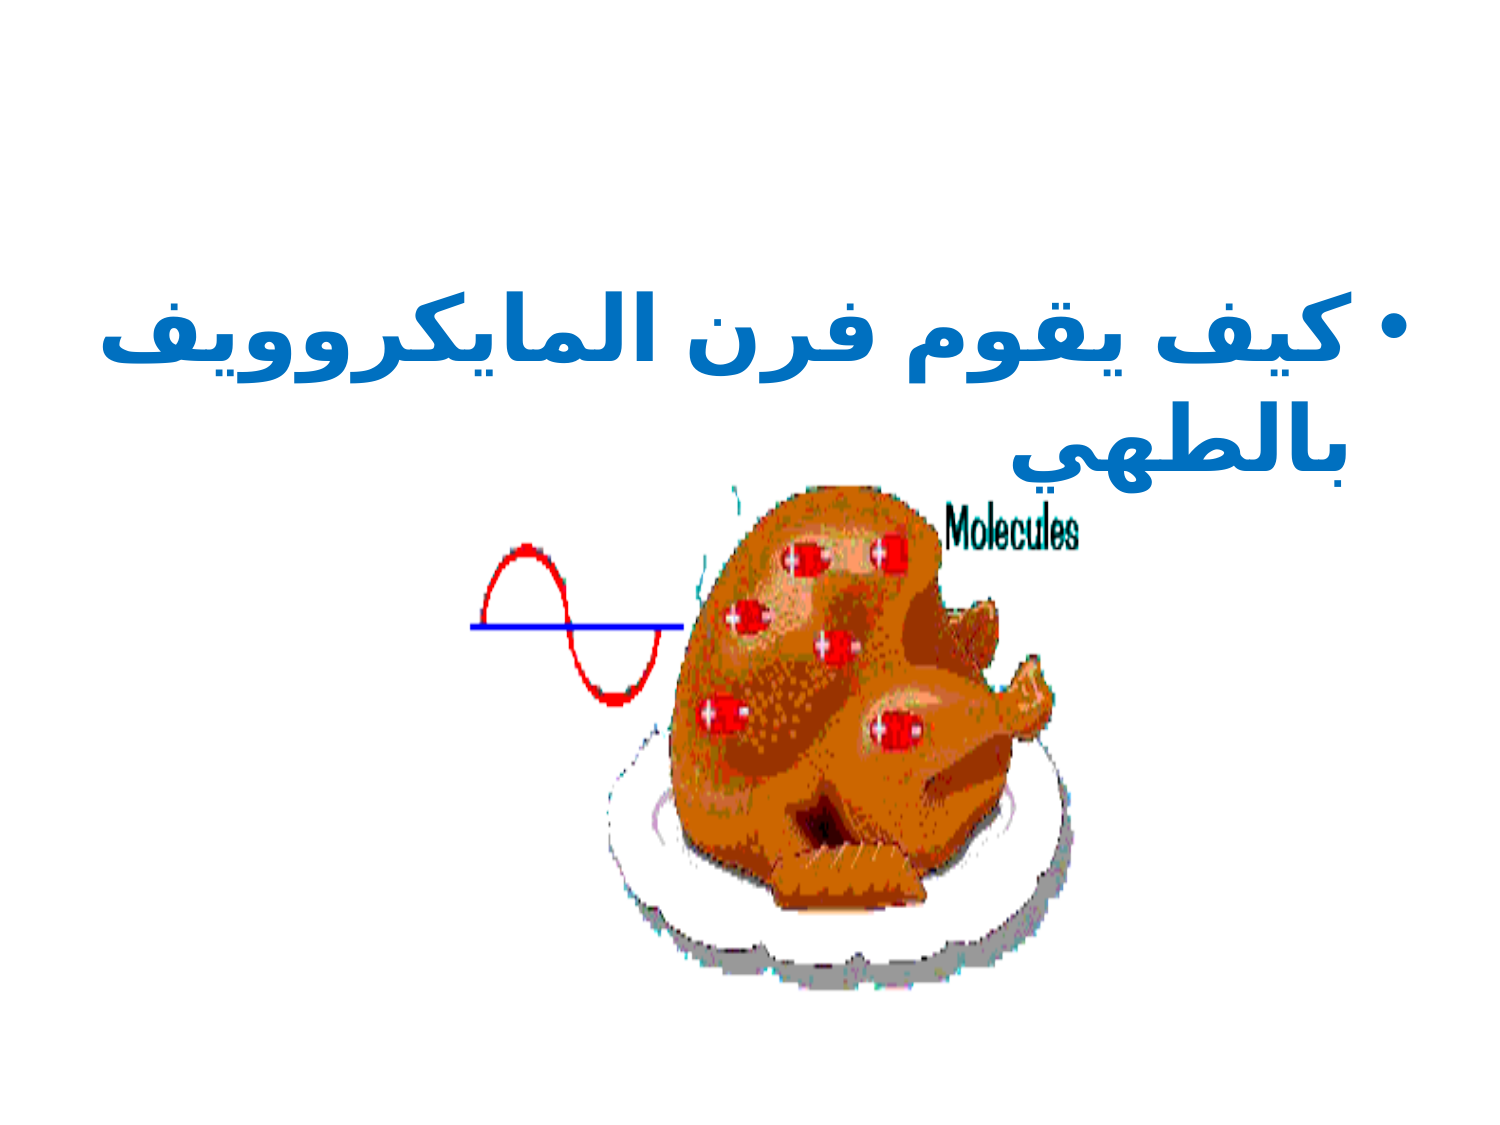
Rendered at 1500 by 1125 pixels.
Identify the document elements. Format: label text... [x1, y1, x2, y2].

list كيف يقوم فرن المايكروويف بالطهي [75, 262, 1425, 1005]
picture [418, 479, 1083, 1000]
